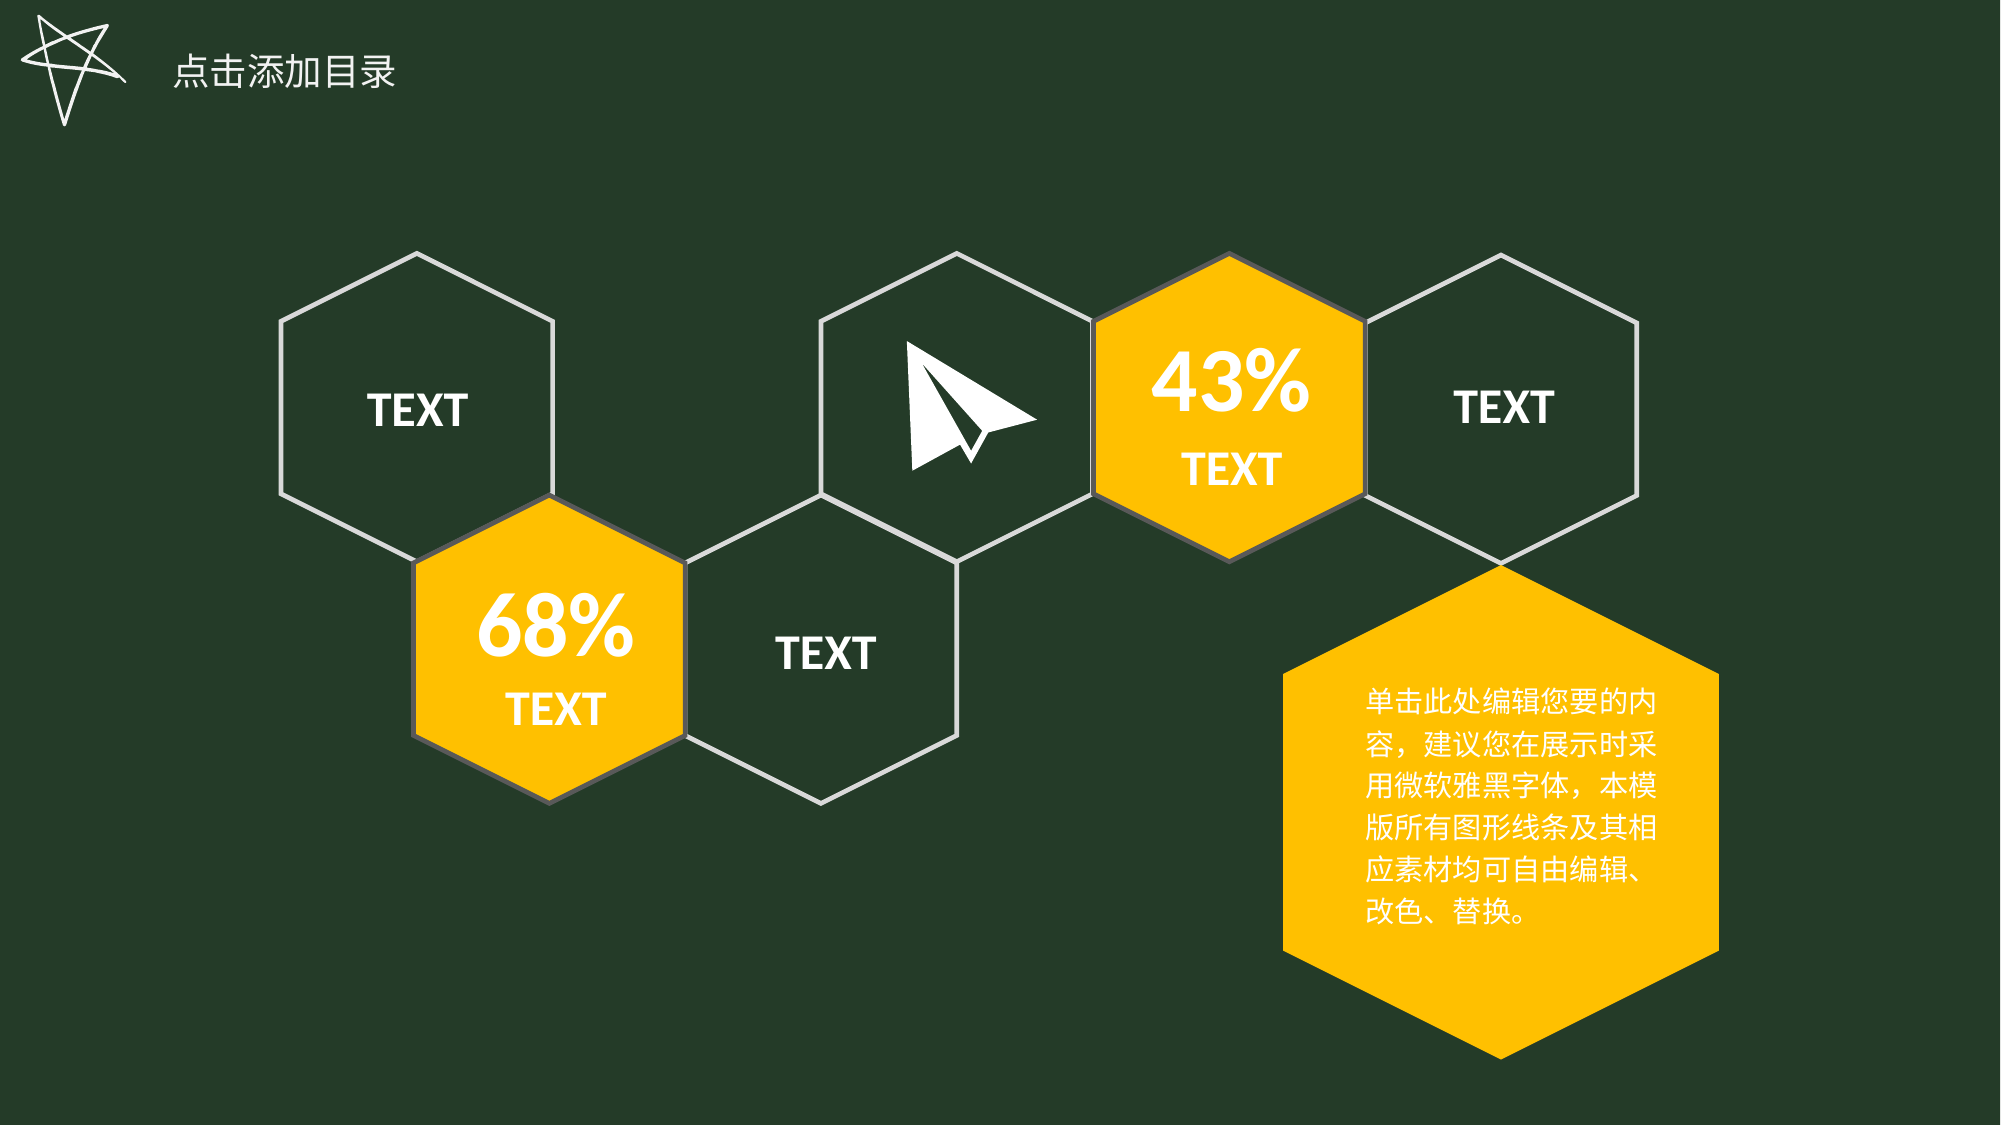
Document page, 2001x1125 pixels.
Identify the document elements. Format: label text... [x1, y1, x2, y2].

text_box 43% [1125, 312, 1338, 438]
text_box [906, 341, 1038, 471]
text_box TEXT [1131, 438, 1332, 504]
text_box TEXT [749, 612, 903, 687]
text_box 单击此处编辑您要的内容，建议您在展示时采用微软雅黑字体，本模版所有图形线条及其相应素材均可自由编辑、改色、替换。 [1365, 676, 1675, 929]
text_box [412, 493, 687, 805]
text_box [1092, 252, 1367, 563]
picture [0, 0, 2001, 1125]
text_box [819, 252, 1093, 563]
text_box 点击添加目录 [157, 40, 474, 101]
text_box TEXT [341, 368, 494, 444]
text_box [280, 252, 554, 561]
text_box [685, 494, 958, 805]
text_box 68% [449, 557, 663, 683]
text_box TEXT [455, 683, 657, 743]
text_box [1282, 563, 1720, 1061]
text_box TEXT [1427, 366, 1581, 442]
text_box [1364, 253, 1638, 564]
